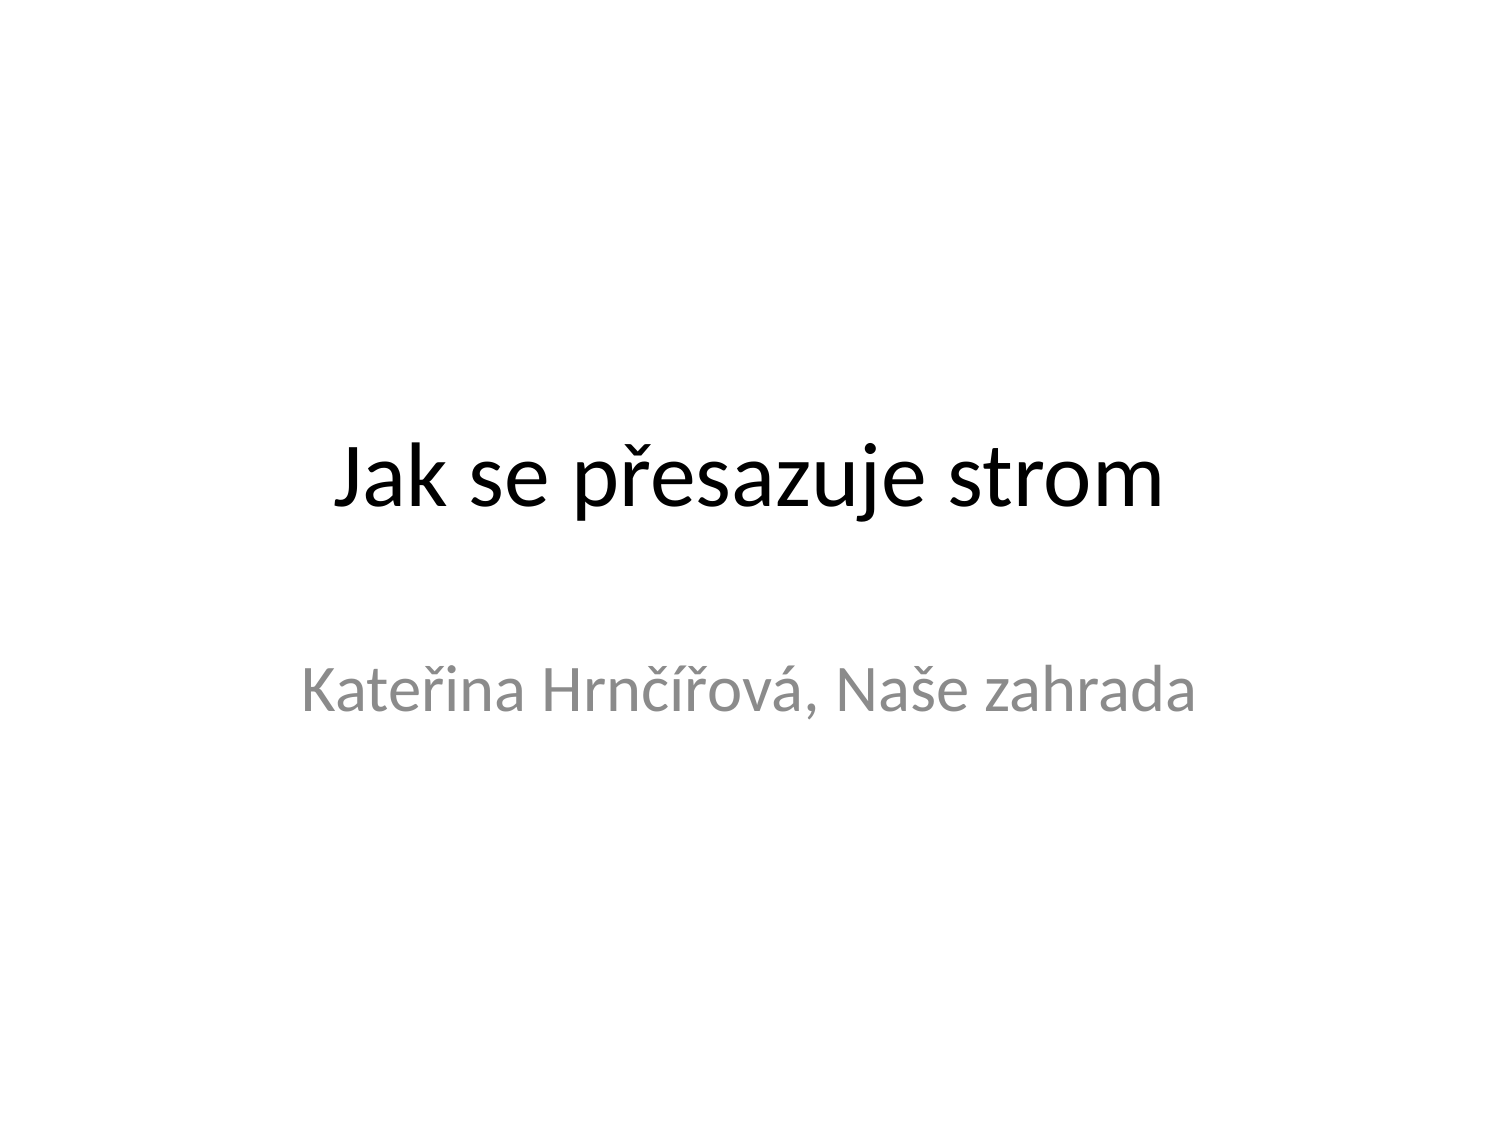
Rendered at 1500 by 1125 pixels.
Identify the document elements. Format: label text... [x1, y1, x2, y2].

title Jak se přesazuje strom [112, 349, 1388, 591]
subtitle Kateřina Hrnčířová, Naše zahrada [225, 637, 1275, 925]
